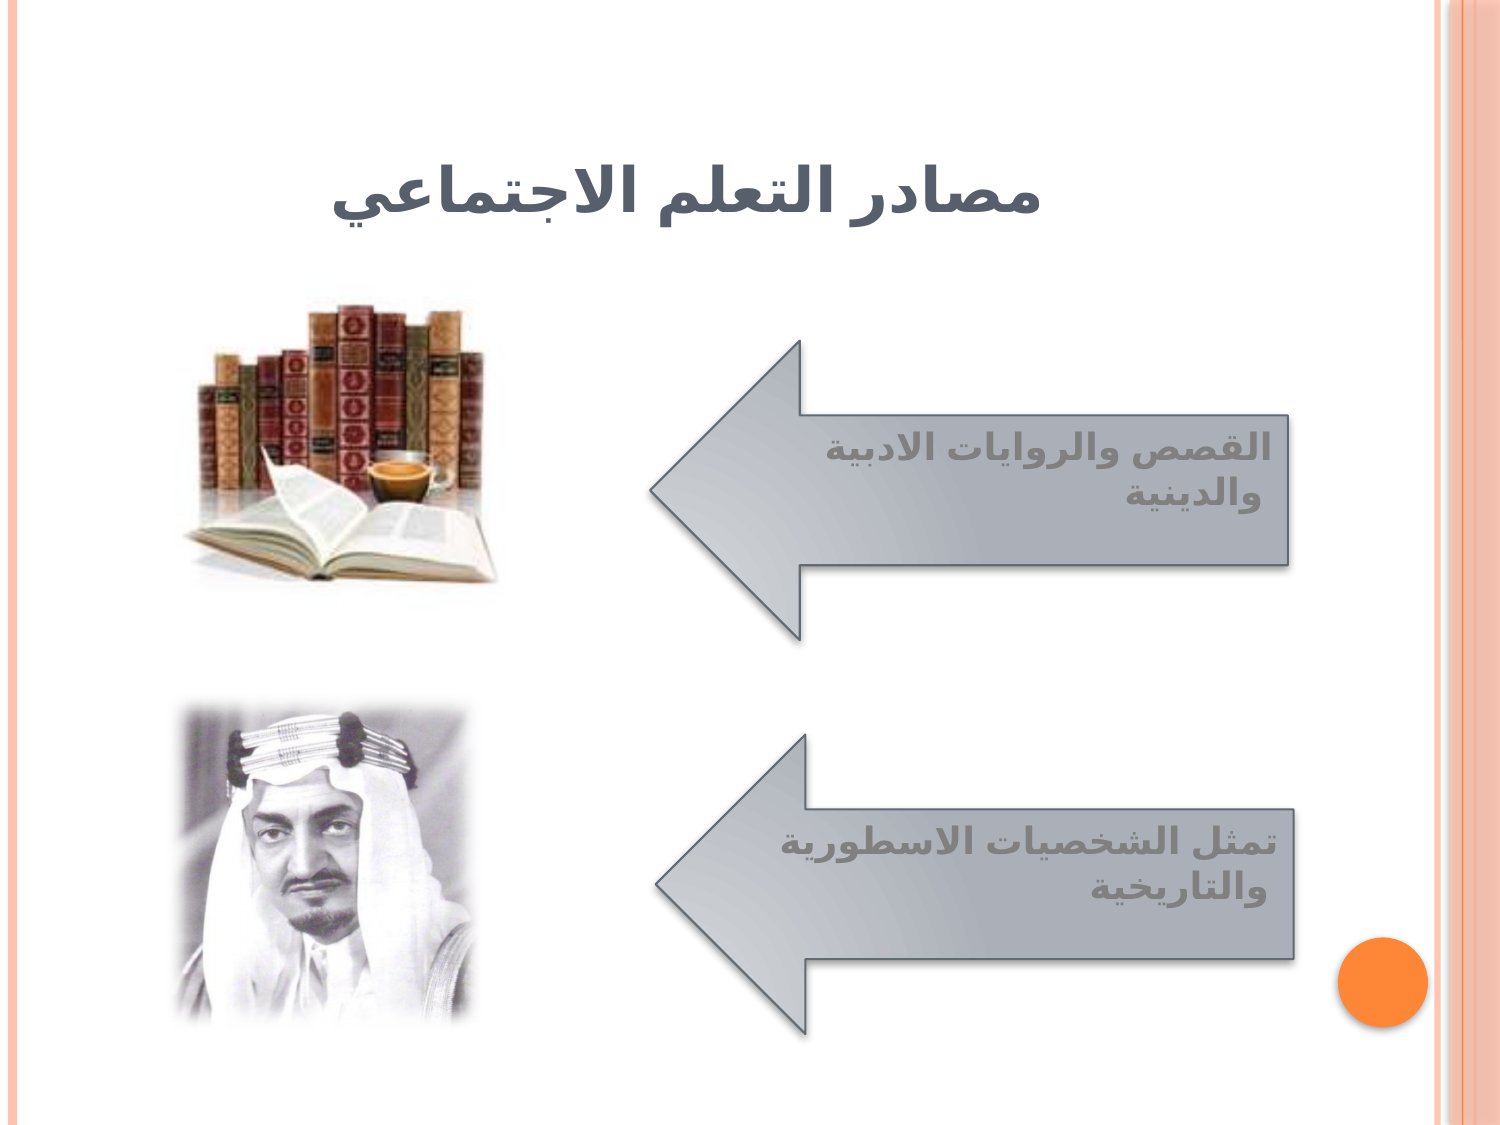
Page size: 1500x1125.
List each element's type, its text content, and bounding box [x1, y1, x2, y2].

text_box القصص والروايات الادبية والدينية [649, 339, 1289, 642]
picture [174, 279, 507, 612]
text_box تمثل الشخصيات الاسطورية والتاريخية [654, 733, 1295, 1036]
picture [165, 691, 484, 1031]
title مصادر التعلم الاجتماعي [75, 45, 1300, 233]
